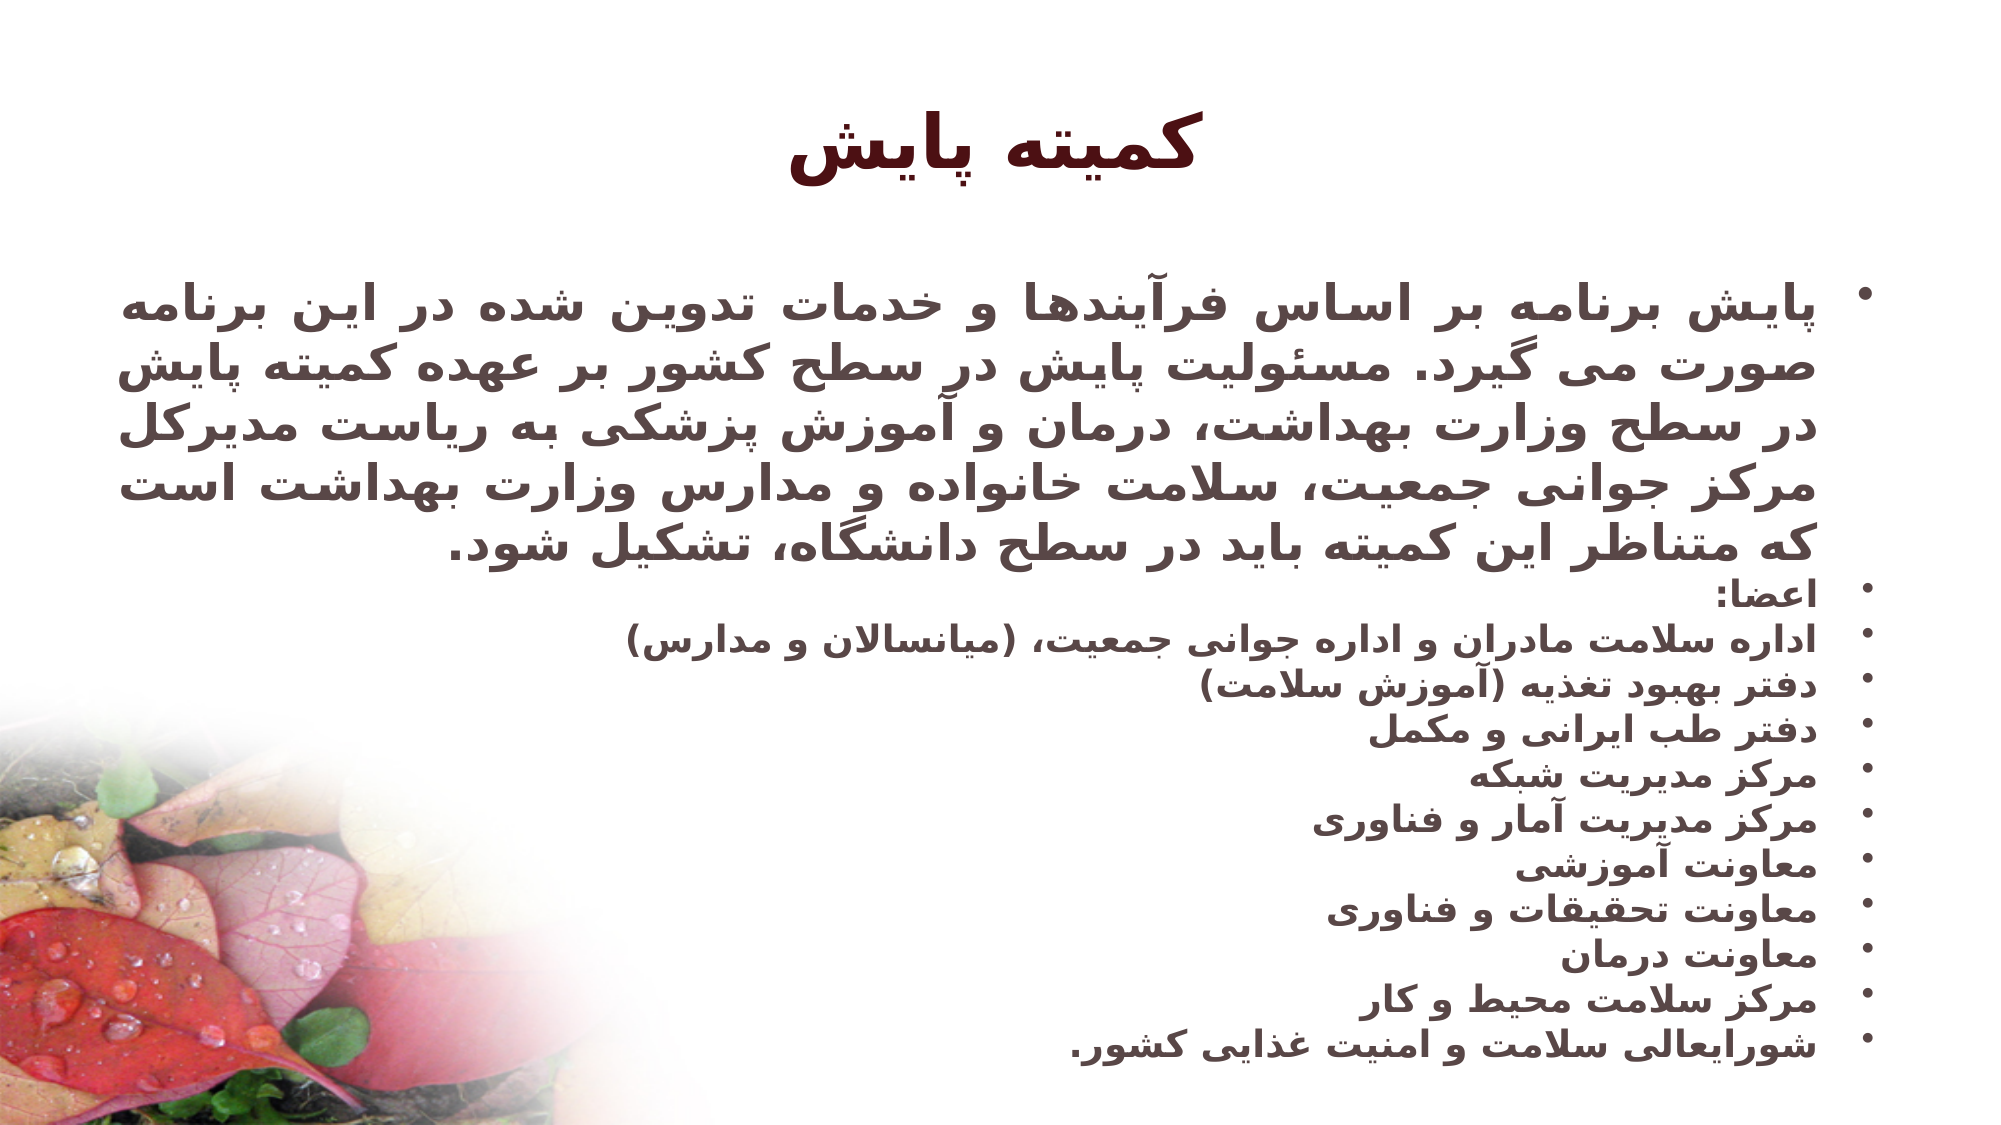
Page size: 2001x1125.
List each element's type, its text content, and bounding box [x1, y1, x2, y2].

title کمیته پایش [99, 45, 1890, 233]
list پایش برنامه بر اساس فرآیندها و خدمات تدوین شده در این برنامه صورت می گیرد. مسئولیت پایش در سطح کشور بر عهده کمیته پایش در سطح وزارت بهداشت، درمان و آموزش پزشکی به ریاست مدیرکل مرکز جوانی جمعیت، سلامت خانواده و مدارس وزارت بهداشت است که متناظر این کمیته باید در سطح دانشگاه، تشکیل شود. اعضا: اداره سلامت مادران و اداره جوانی جمعیت، (میانسالان و مدارس) دفتر بهبود تغذیه (آموزش سلامت) دفتر طب ایرانی و مکمل مرکز مدیریت شبکه مرکز مدیریت آمار و فناوری معاونت آموزشی معاونت تحقیقات و فناوری معاونت درمان مرکز سلامت محیط و کار شورایعالی سلامت و امنیت غذایی کشور. [99, 262, 1890, 1058]
picture [0, 107, 1813, 1125]
